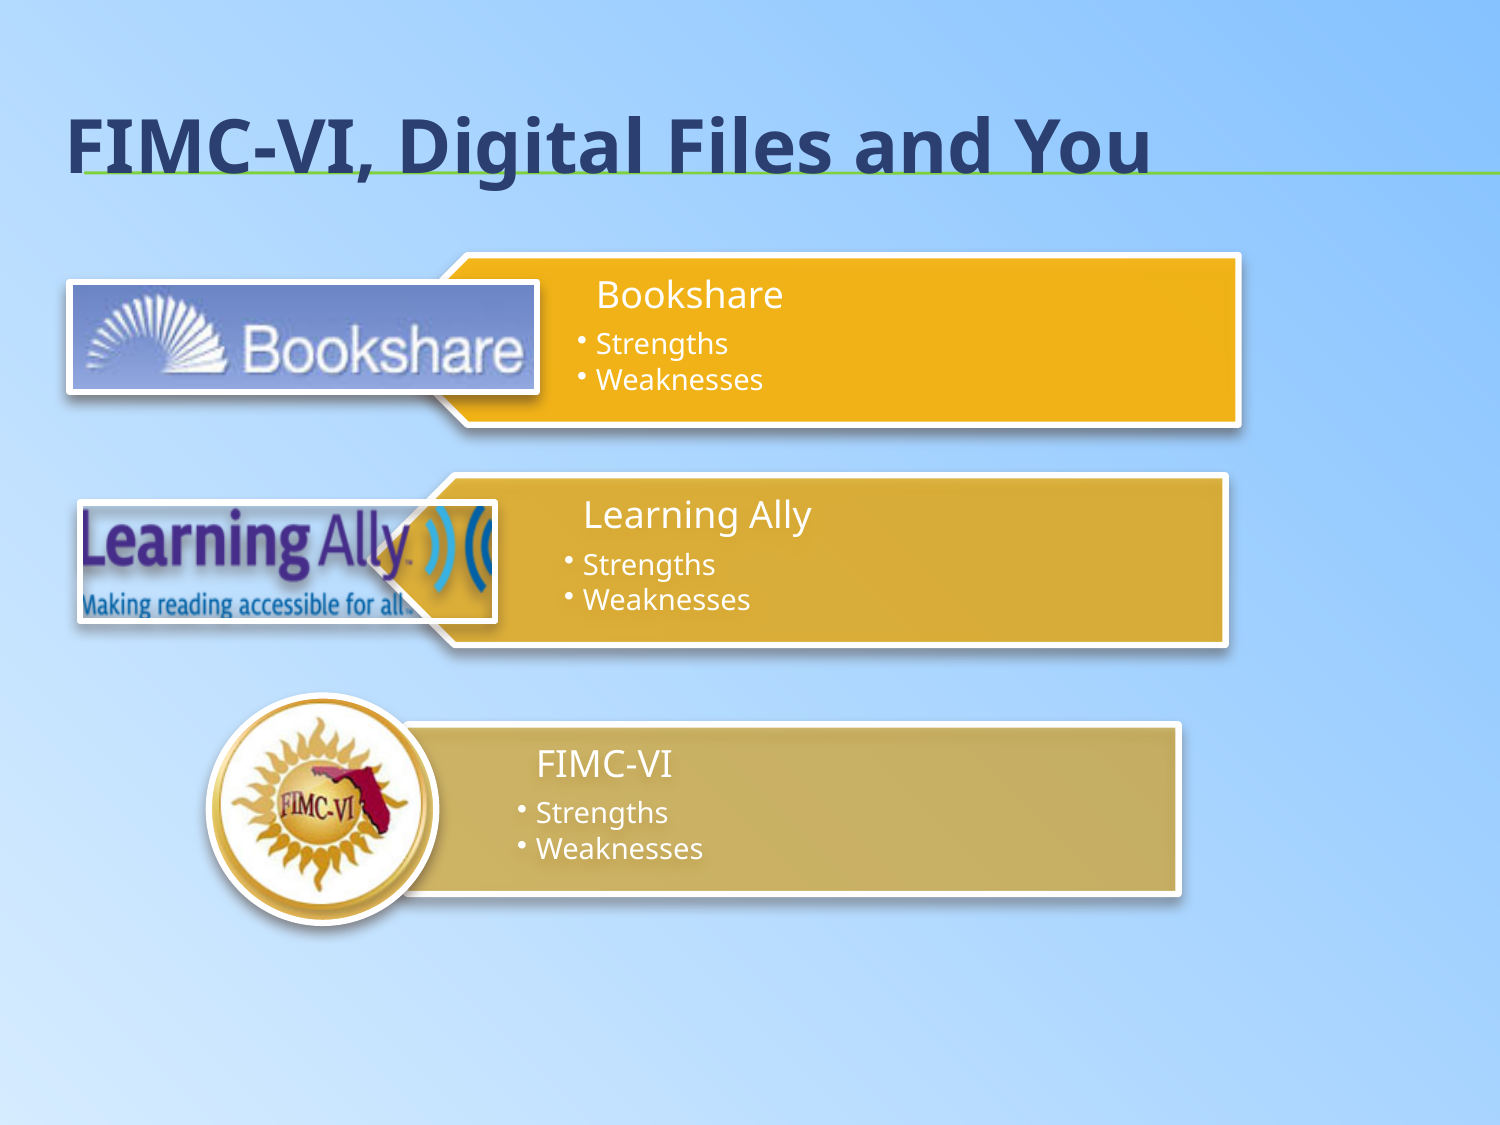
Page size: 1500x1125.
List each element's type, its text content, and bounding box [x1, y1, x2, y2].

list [49, 254, 1338, 924]
title FIMC-VI, Digital Files and You [50, 75, 1475, 213]
